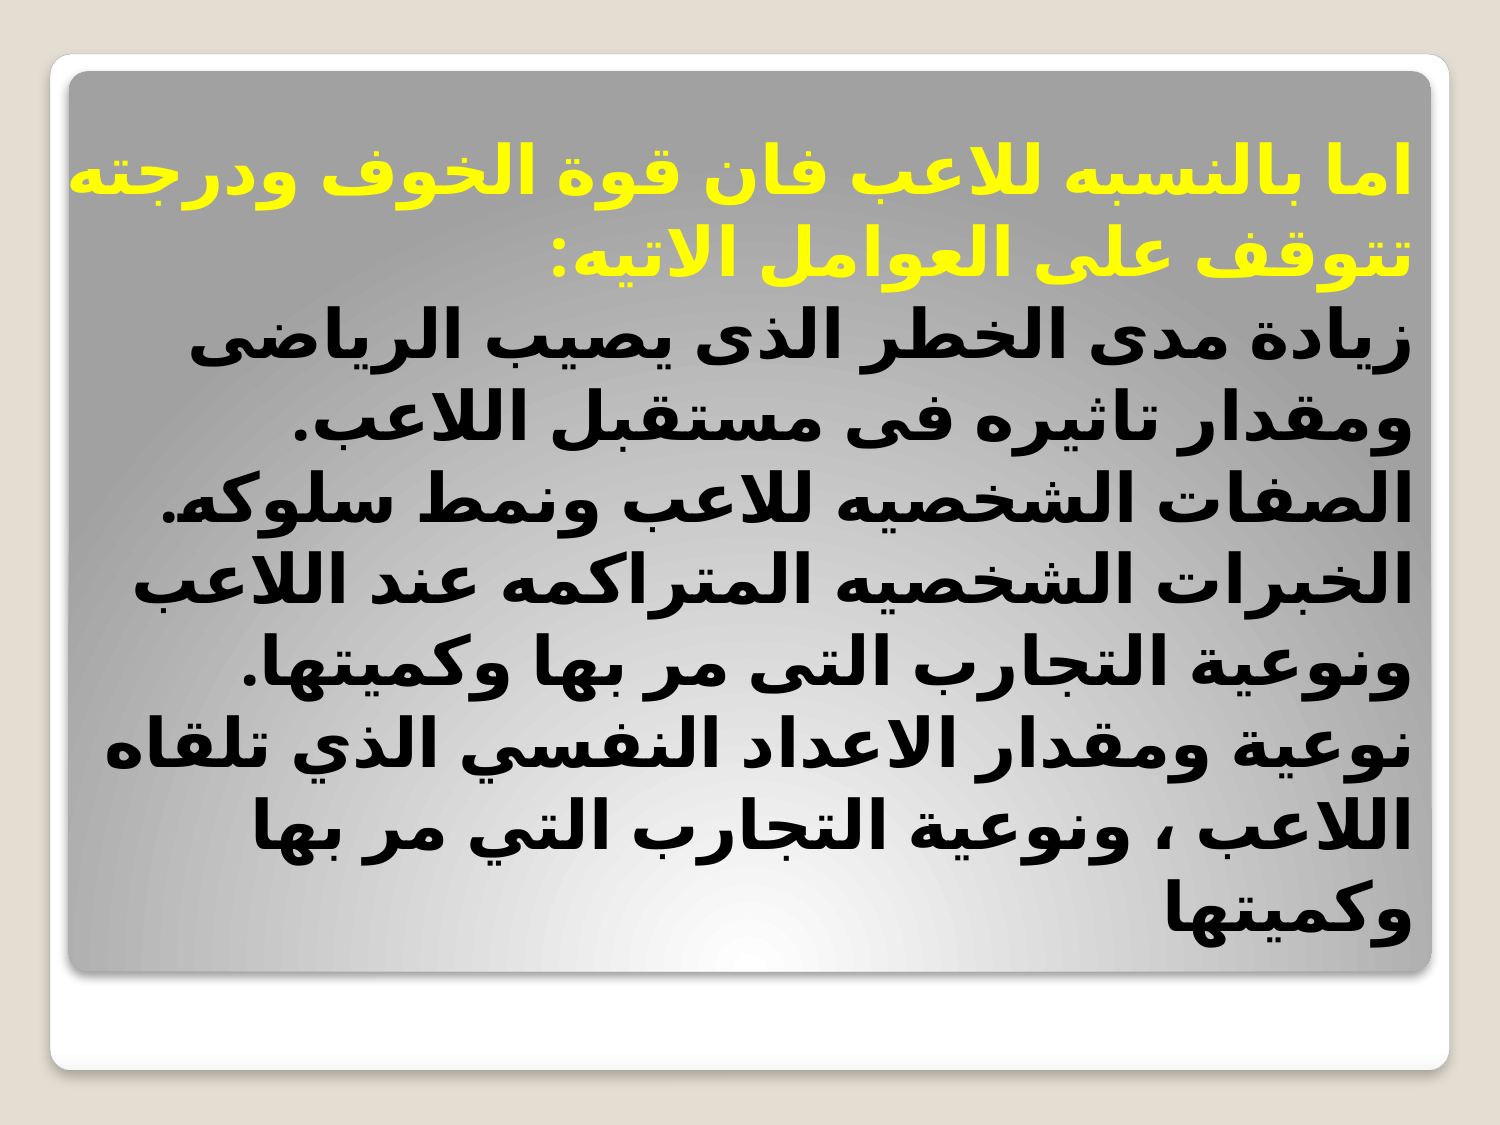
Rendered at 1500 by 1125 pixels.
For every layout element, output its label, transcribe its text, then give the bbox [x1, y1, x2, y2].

title اما بالنسبه للاعب فان قوة الخوف ودرجته تتوقف على العوامل الاتيه: زيادة مدى الخطر الذى يصيب الرياضى ومقدار تاثيره فى مستقبل اللاعب. الصفات الشخصيه للاعب ونمط سلوكه. الخبرات الشخصيه المتراكمه عند اللاعب ونوعية التجارب التى مر بها وكميتها. نوعية ومقدار الاعداد النفسي الذي تلقاه اللاعب ، ونوعية التجارب التي مر بها وكميتها [41, 101, 1431, 953]
